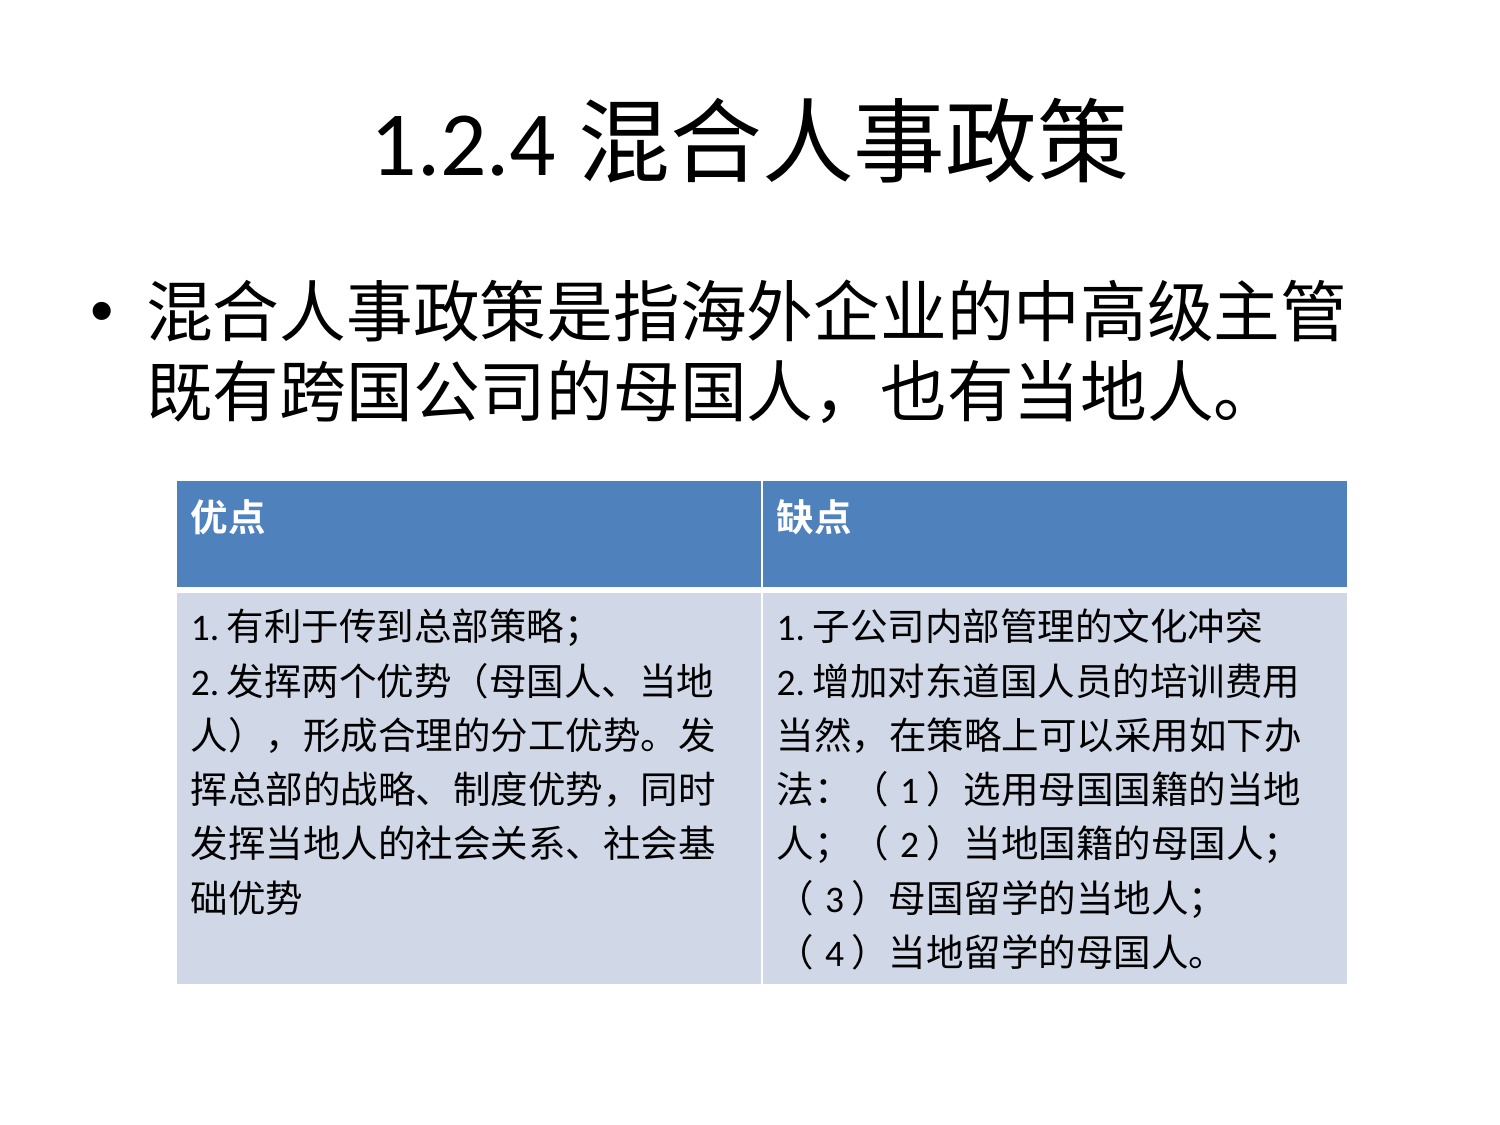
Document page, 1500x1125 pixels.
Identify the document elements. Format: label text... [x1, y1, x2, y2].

table_cell 1.子公司内部管理的文化冲突 2.增加对东道国人员的培训费用 当然，在策略上可以采用如下办法：（1）选用母国国籍的当地人；（2）当地国籍的母国人；（3）母国留学的当地人；（4）当地留学的母国人。 [763, 593, 1347, 984]
title 1.2.4混合人事政策 [75, 45, 1425, 233]
list 混合人事政策是指海外企业的中高级主管既有跨国公司的母国人，也有当地人。 [75, 262, 1425, 1005]
table_cell 1.有利于传到总部策略； 2.发挥两个优势（母国人、当地人），形成合理的分工优势。发挥总部的战略、制度优势，同时发挥当地人的社会关系、社会基础优势 [177, 593, 761, 984]
table_header 优点 [177, 481, 761, 587]
table_header 缺点 [763, 481, 1347, 587]
